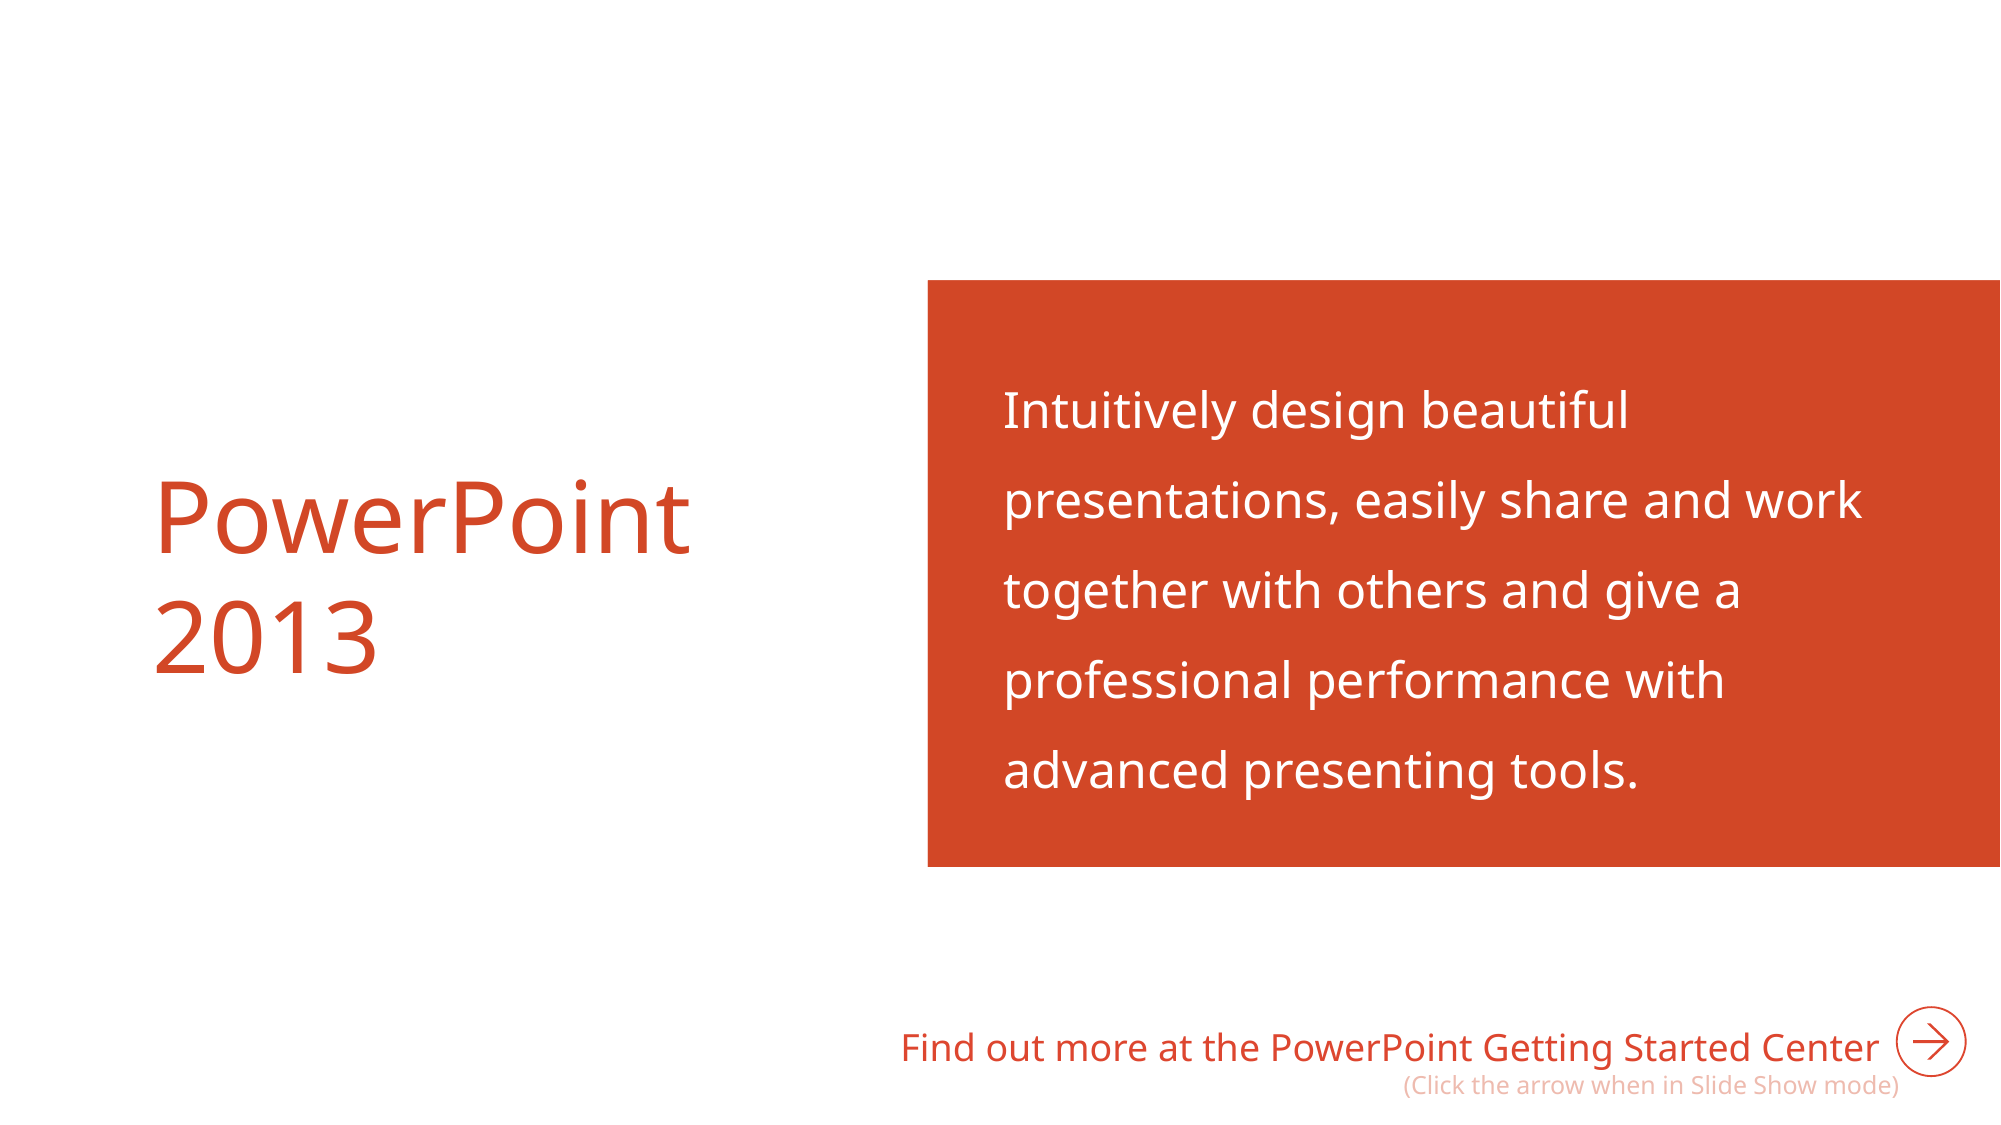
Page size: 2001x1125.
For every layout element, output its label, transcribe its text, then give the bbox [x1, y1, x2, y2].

list Intuitively design beautiful presentations, easily share and work together with others and give a professional performance with advanced presenting tools. [988, 394, 1951, 753]
text_box (Click the arrow when in Slide Show mode) [1388, 1062, 1875, 1112]
title PowerPoint 2013 [137, 394, 878, 753]
text_box [1896, 1005, 1968, 1079]
text_box Find out more at the PowerPoint Getting Started Center [475, 958, 1896, 1112]
